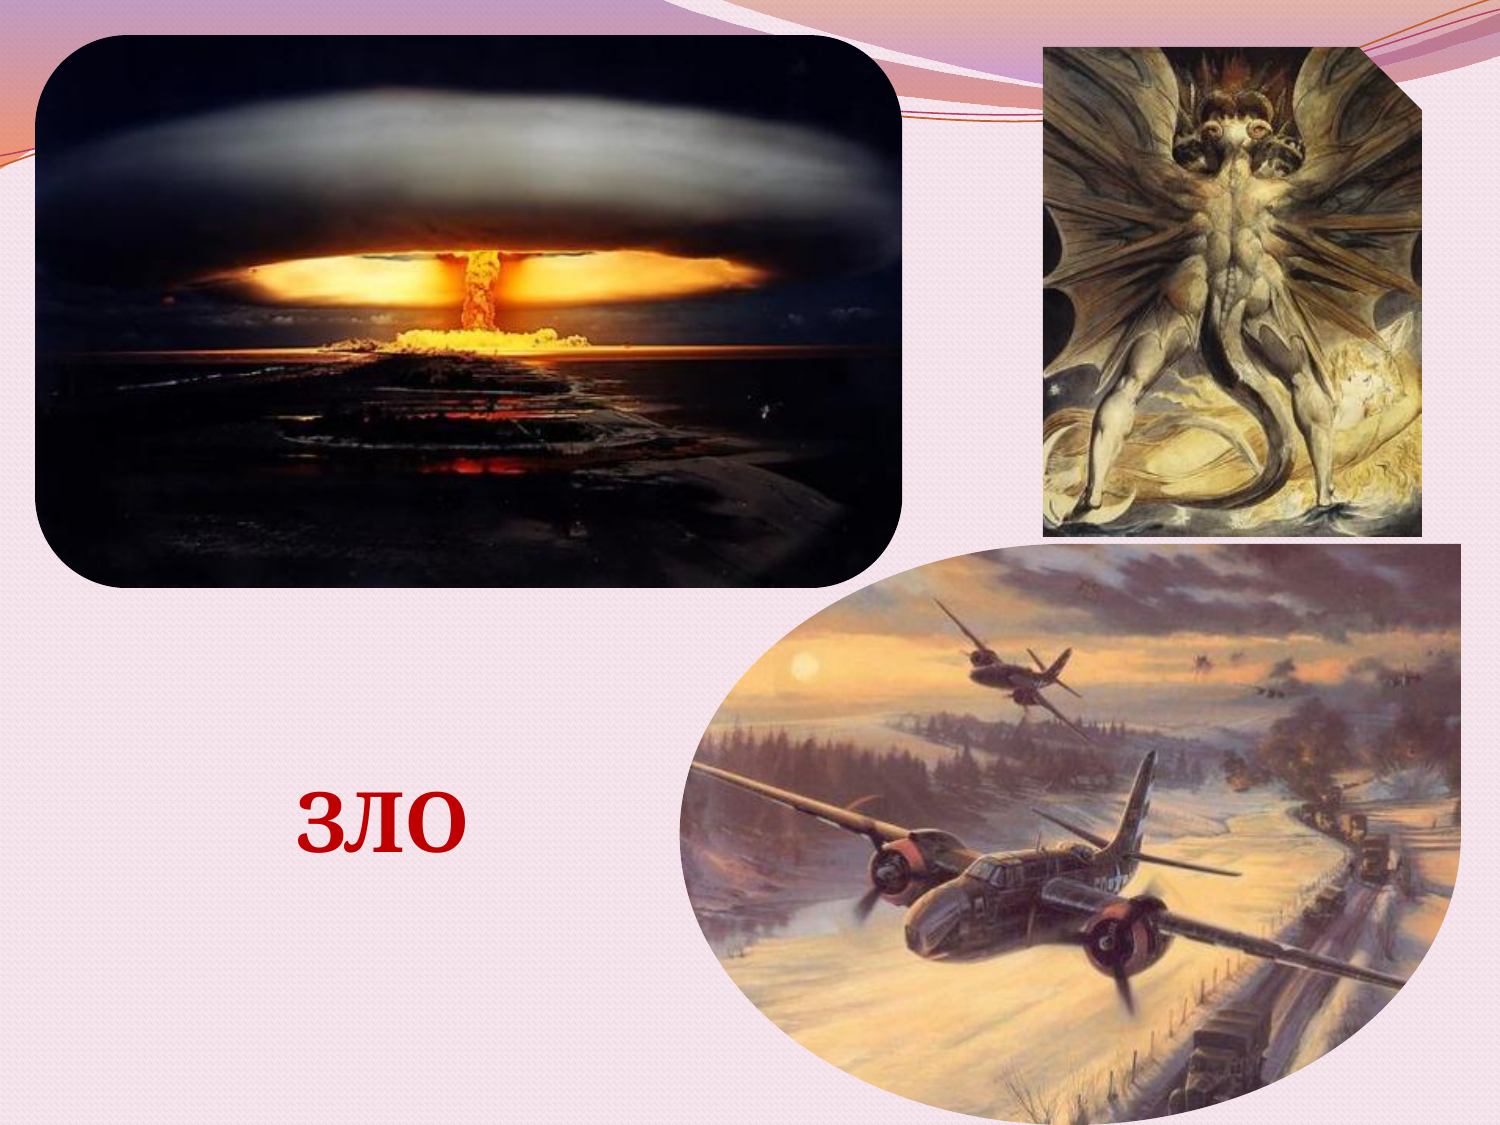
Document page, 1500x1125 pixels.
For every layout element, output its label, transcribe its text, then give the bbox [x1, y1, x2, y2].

picture [34, 34, 1462, 1125]
picture [1042, 46, 1423, 537]
text_box ЗЛО [281, 761, 486, 877]
